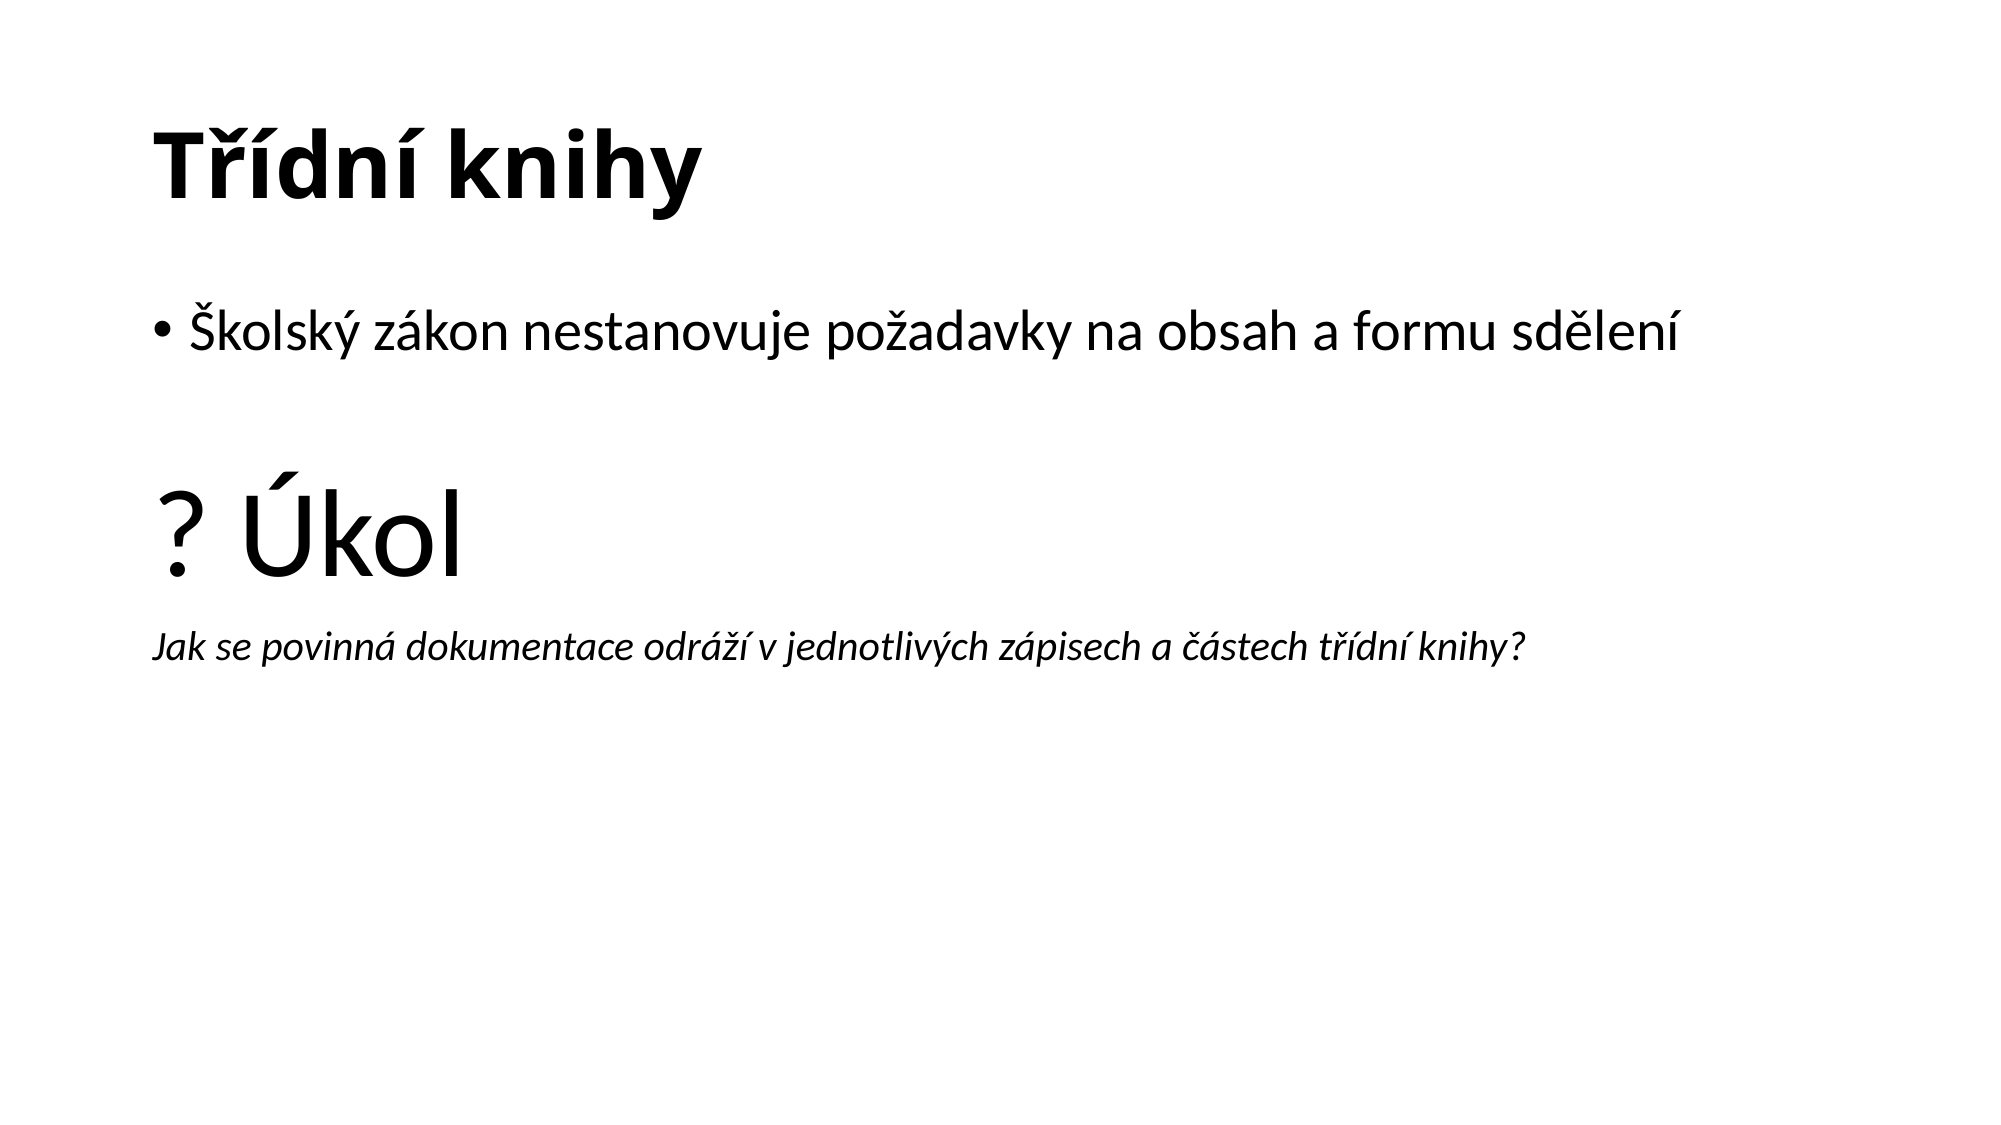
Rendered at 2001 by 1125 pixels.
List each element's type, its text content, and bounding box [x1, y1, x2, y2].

title Třídní knihy [137, 59, 1863, 278]
list Školský zákon nestanovuje požadavky na obsah a formu sdělení ? Úkol Jak se povinná dokumentace odráží v jednotlivých zápisech a částech třídní knihy? [137, 293, 1915, 1007]
